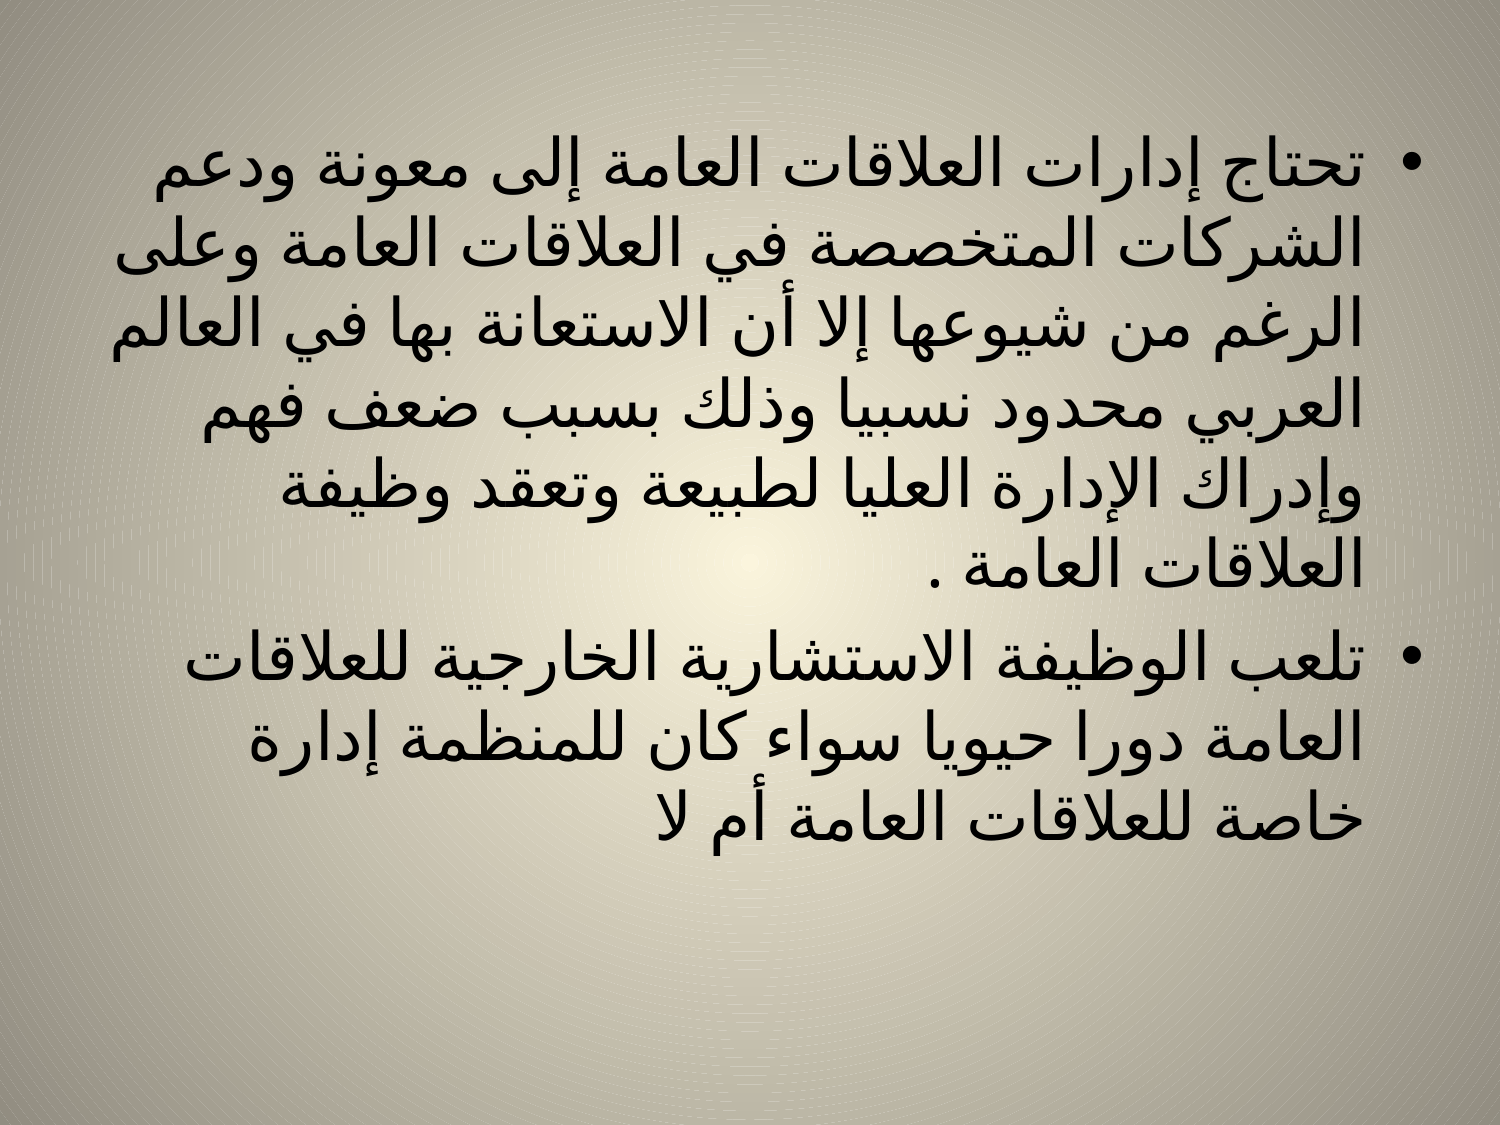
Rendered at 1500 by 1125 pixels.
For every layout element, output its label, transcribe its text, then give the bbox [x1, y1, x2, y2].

list تحتاج إدارات العلاقات العامة إلى معونة ودعم الشركات المتخصصة في العلاقات العامة وعلى الرغم من شيوعها إلا أن الاستعانة بها في العالم العربي محدود نسبيا وذلك بسبب ضعف فهم وإدراك الإدارة العليا لطبيعة وتعقد وظيفة العلاقات العامة . تلعب الوظيفة الاستشارية الخارجية للعلاقات العامة دورا حيويا سواء كان للمنظمة إدارة خاصة للعلاقات العامة أم لا [88, 19, 1439, 1094]
